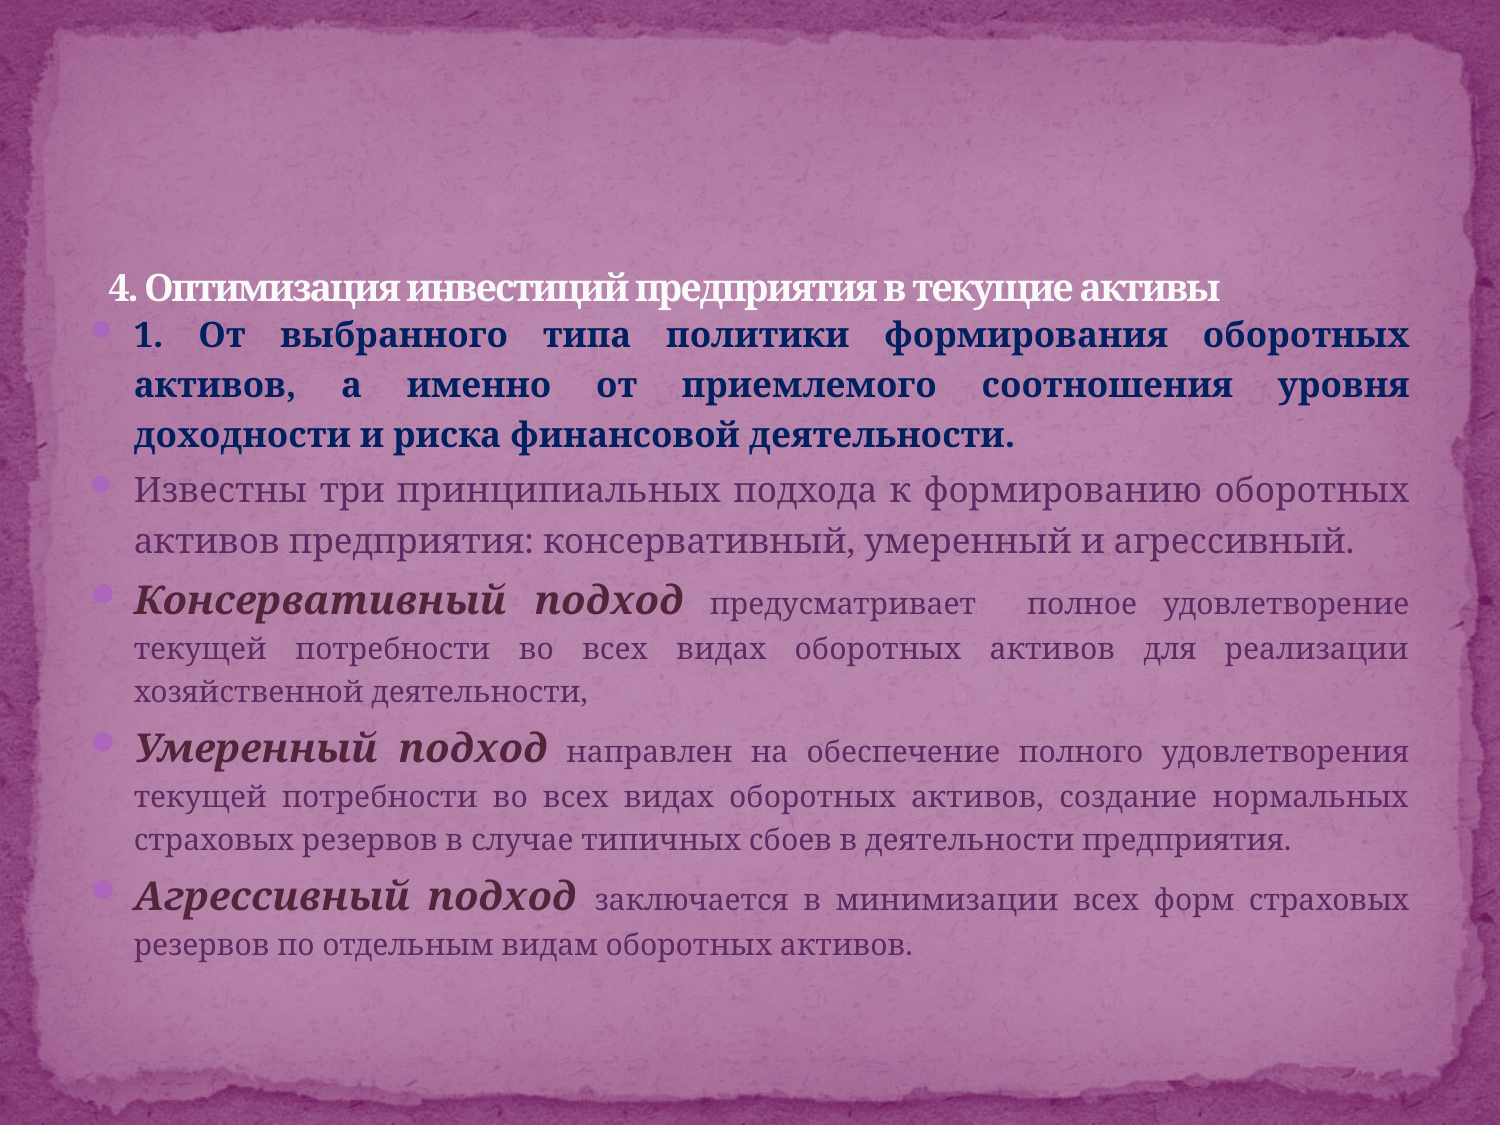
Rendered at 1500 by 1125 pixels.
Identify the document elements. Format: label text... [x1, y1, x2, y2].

title 4. Оптимизация инвестиций предприятия в текущие активы [93, 210, 1444, 362]
list 1. От выбранного типа политики формирования оборотных активов, а именно от приемлемого соотношения уровня доходности и риска финансовой деятельности. Известны три принципиальных подхода к формированию оборотных активов предприятия: консервативный, умеренный и агрессивный. Консервативный подход предусматривает полное удовлетворение текущей потребности во всех видах оборотных активов для реализации хозяйственной деятельности, Умеренный подход направлен на обеспечение полного удовлетворения текущей потребности во всех видах оборотных активов, создание нормальных страховых резервов в случае типичных сбоев в деятельности предприятия. Агрессивный подход заключается в минимизации всех форм страховых резервов по отдельным видам оборотных активов. [74, 249, 1426, 1001]
